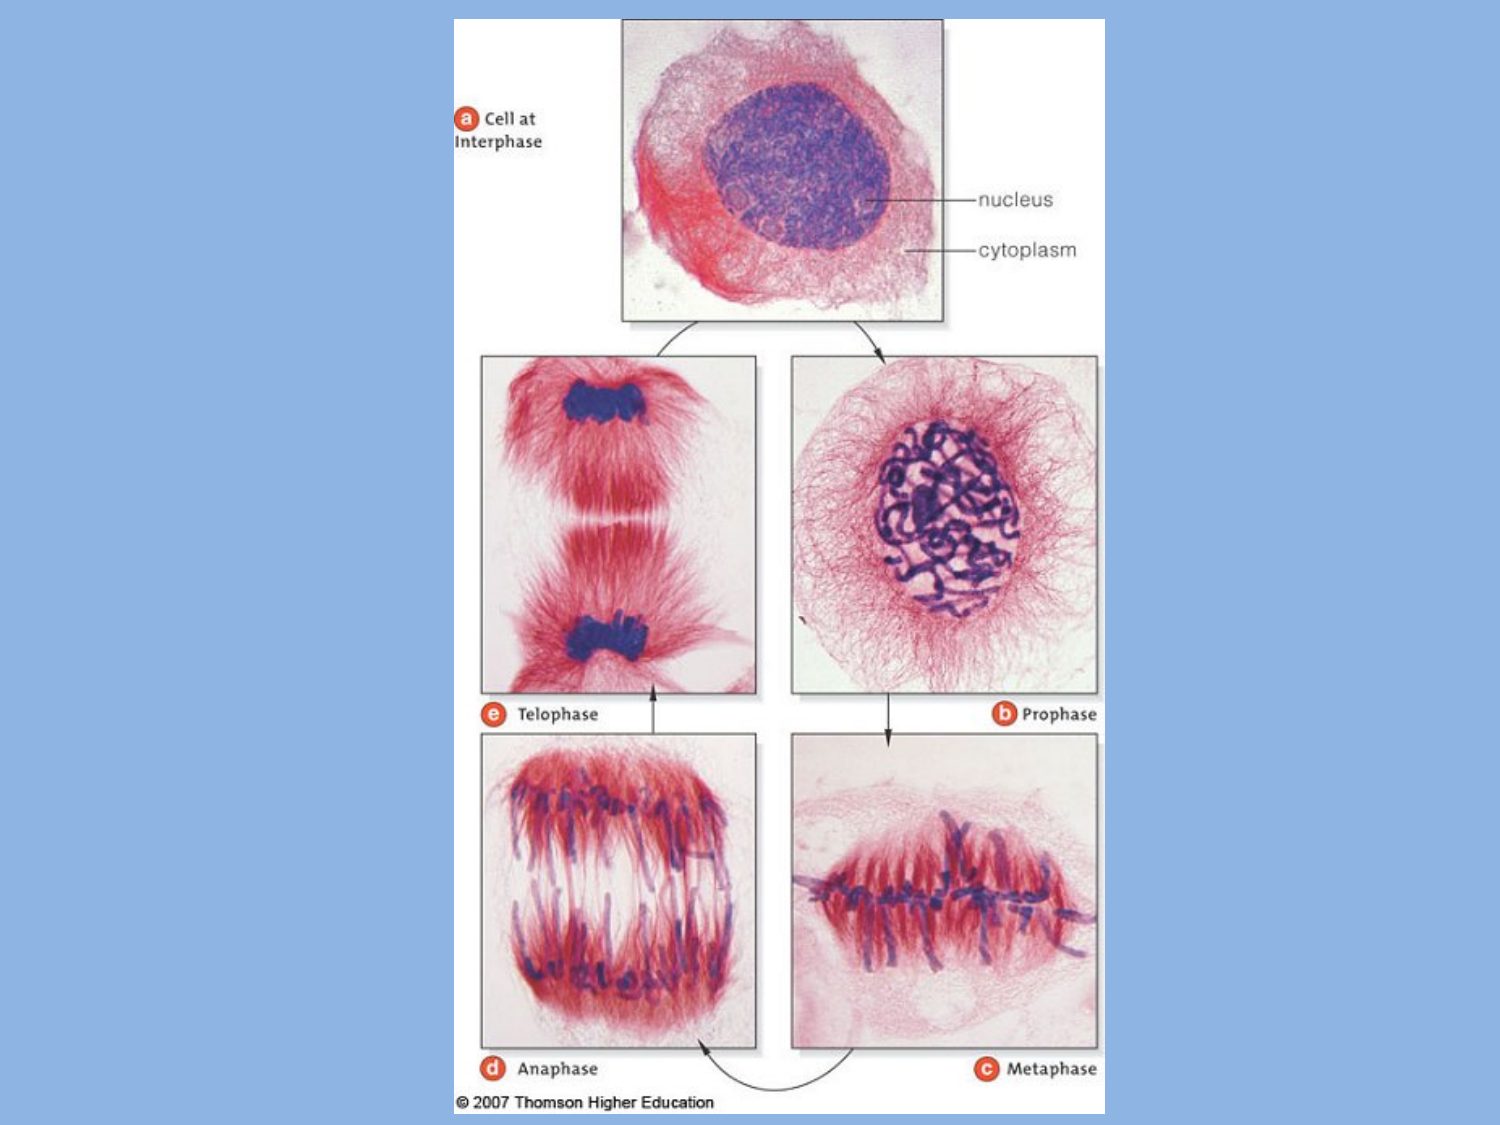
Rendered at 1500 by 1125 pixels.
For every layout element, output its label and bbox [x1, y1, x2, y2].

picture [454, 18, 1105, 1114]
